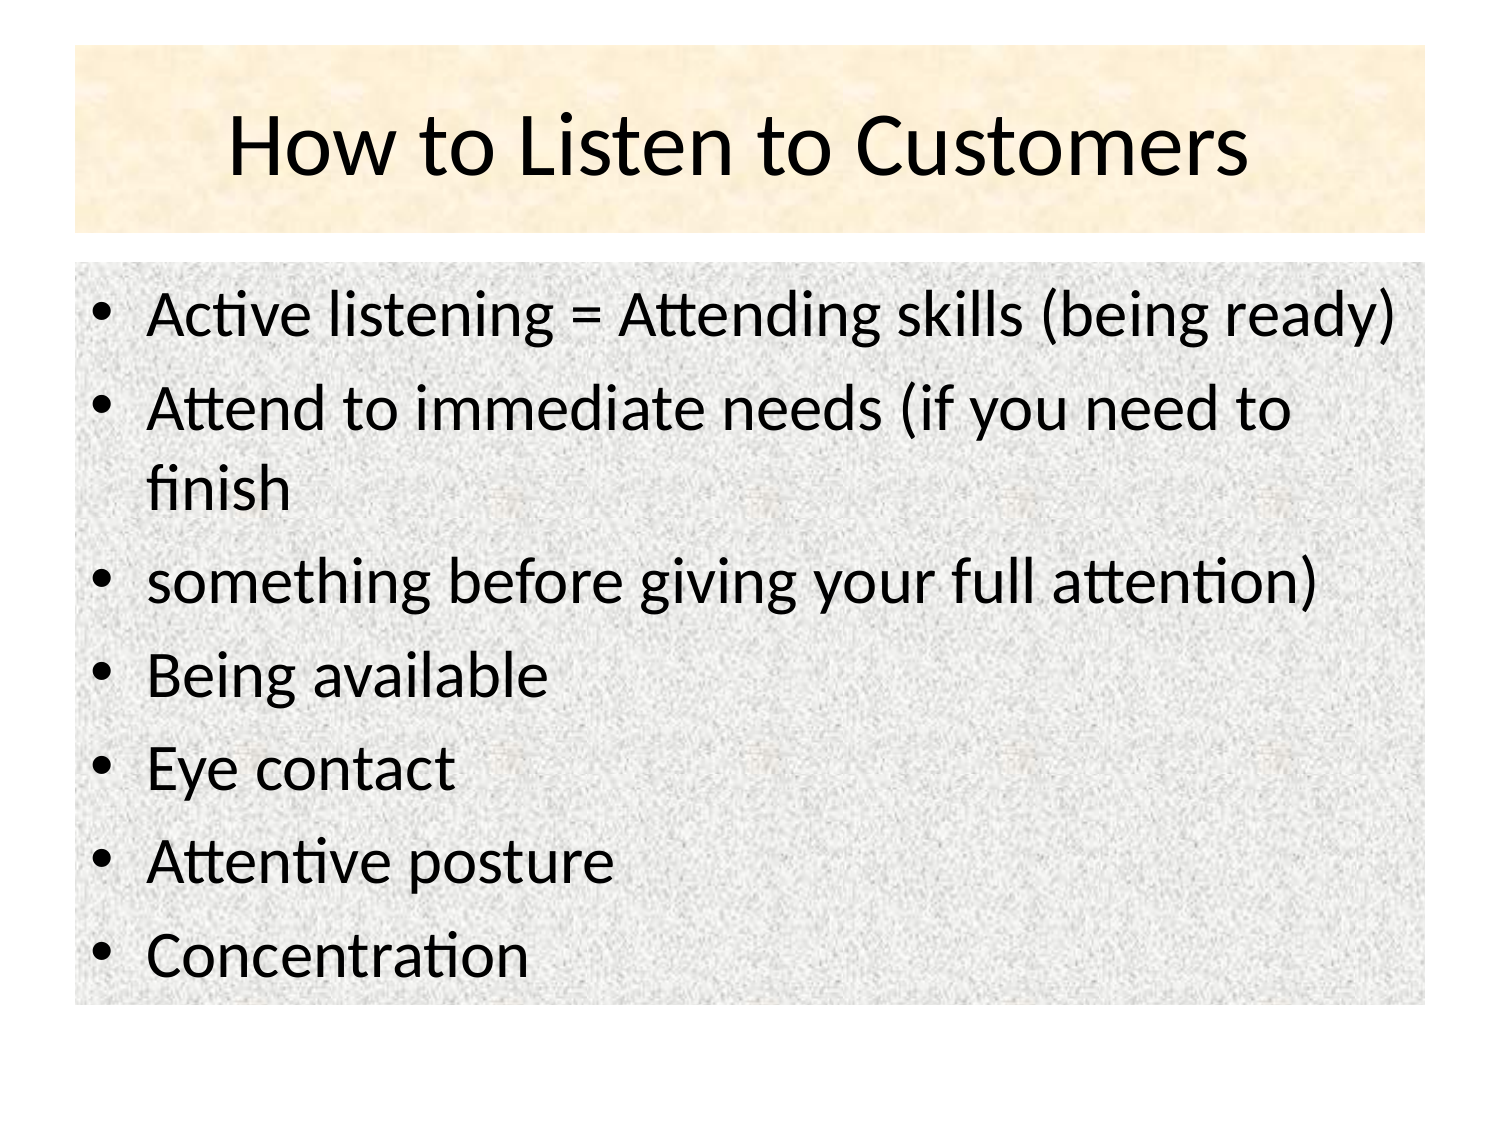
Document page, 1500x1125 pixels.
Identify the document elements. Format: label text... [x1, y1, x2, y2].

title How to Listen to Customers [75, 45, 1425, 233]
list Active listening = Attending skills (being ready) Attend to immediate needs (if you need to finish something before giving your full attention) Being available Eye contact Attentive posture Concentration [75, 262, 1425, 1005]
